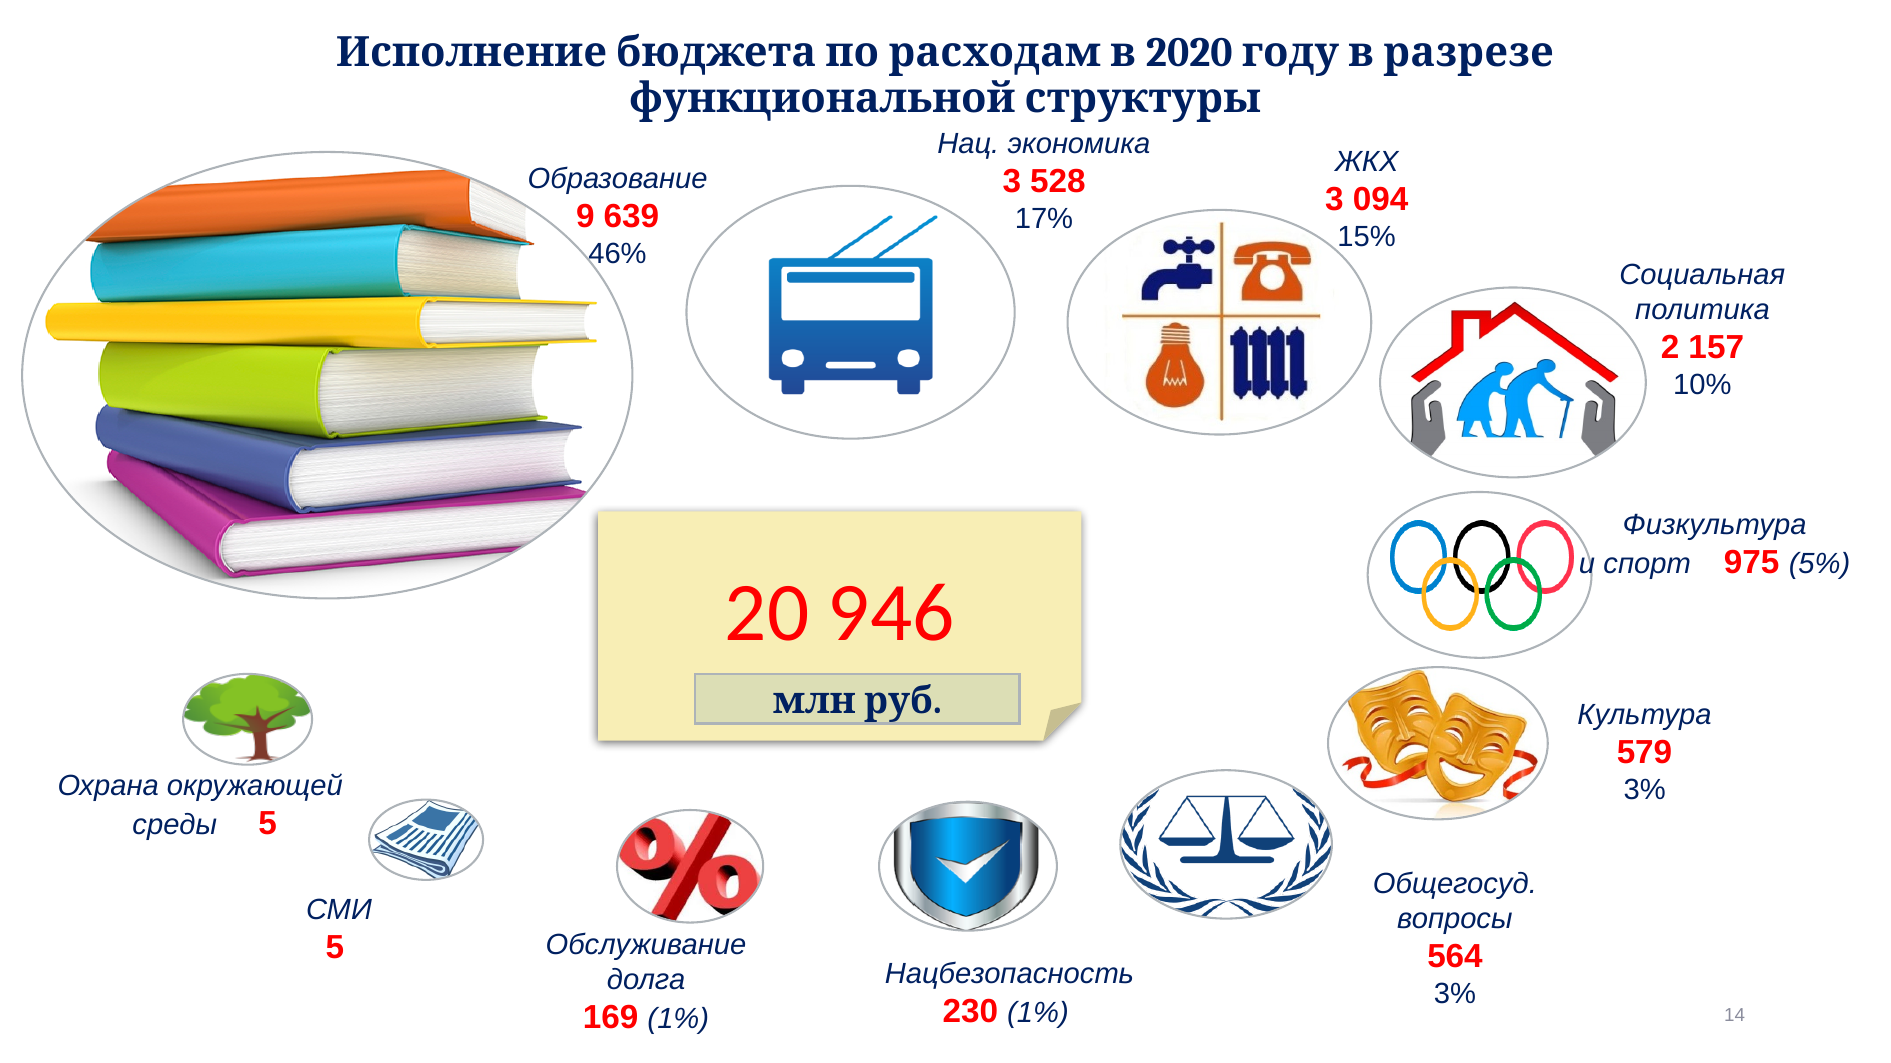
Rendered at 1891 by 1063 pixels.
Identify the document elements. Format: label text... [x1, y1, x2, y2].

text_box [21, 152, 634, 600]
text_box [878, 800, 1058, 932]
text_box СМИ 5 [242, 882, 436, 973]
text_box Нацбезопасность 230 (1%) [816, 946, 1204, 1037]
text_box [685, 184, 1016, 440]
text_box Физкультура и спорт 975 (5%) [1539, 497, 1891, 588]
text_box Образование 9 639 46% [468, 151, 767, 277]
text_box [1366, 490, 1592, 659]
text_box Общегосуд. вопросы 564 3% [1291, 856, 1619, 1017]
text_box 20 946 [598, 511, 1082, 741]
text_box [615, 808, 765, 918]
text_box Охрана окружающей среды 5 [26, 759, 391, 849]
text_box [1066, 208, 1373, 436]
text_box Культура 579 3% [1488, 687, 1801, 813]
text_box Социальная политика 2 157 10% [1553, 248, 1852, 408]
text_box [369, 798, 485, 881]
text_box [1119, 769, 1333, 920]
text_box Обслуживание долга 169 (1%) [452, 918, 840, 1043]
text_box [1379, 286, 1642, 479]
text_box Нац. экономика 3 528 17% [910, 116, 1179, 242]
text_box [182, 672, 314, 759]
text_box [1326, 666, 1514, 821]
slide_number 14 [1334, 985, 1761, 1042]
text_box ЖКХ 3 094 15% [1240, 135, 1494, 260]
text_box млн руб. [694, 673, 1021, 725]
title Исполнение бюджета по расходам в 2020 году в разрезе функциональной структуры [129, 0, 1761, 152]
